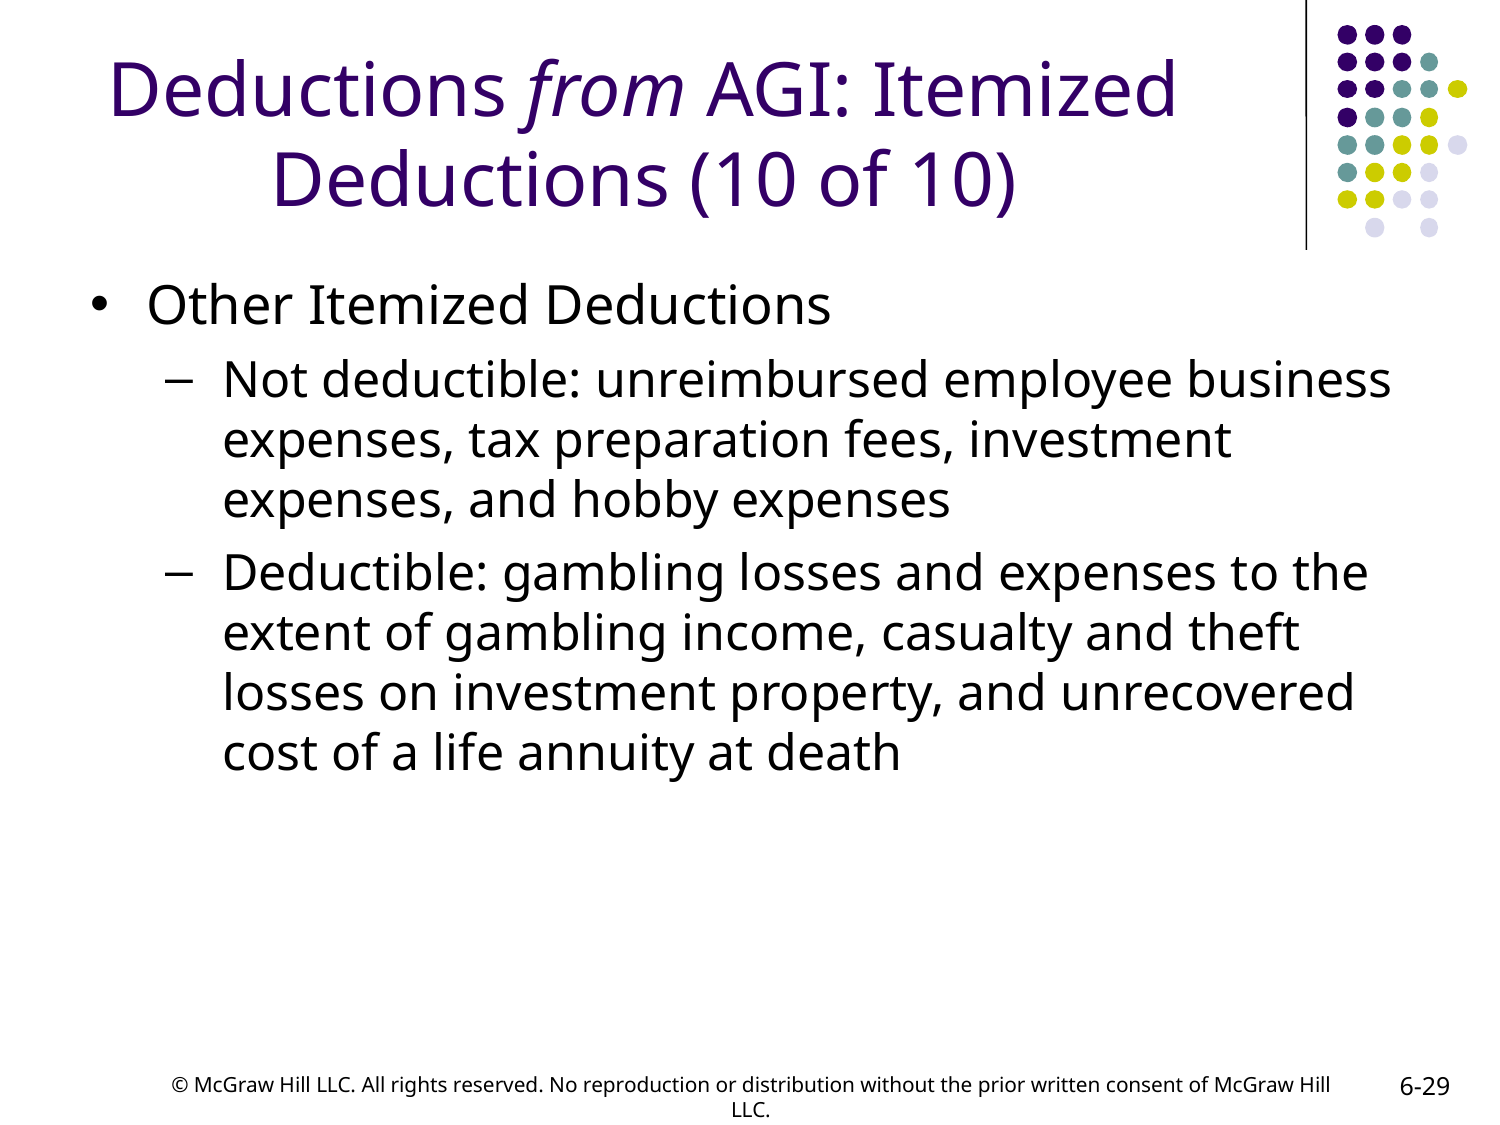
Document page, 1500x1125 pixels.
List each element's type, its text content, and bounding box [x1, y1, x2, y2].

list Other Itemized Deductions Not deductible: unreimbursed employee business expenses, tax preparation fees, investment expenses, and hobby expenses Deductible: gambling losses and expenses to the extent of gambling income, casualty and theft losses on investment property, and unrecovered cost of a life annuity at death [75, 262, 1413, 1050]
title Deductions from AGI: Itemized Deductions (10 of 10) [25, 24, 1263, 238]
